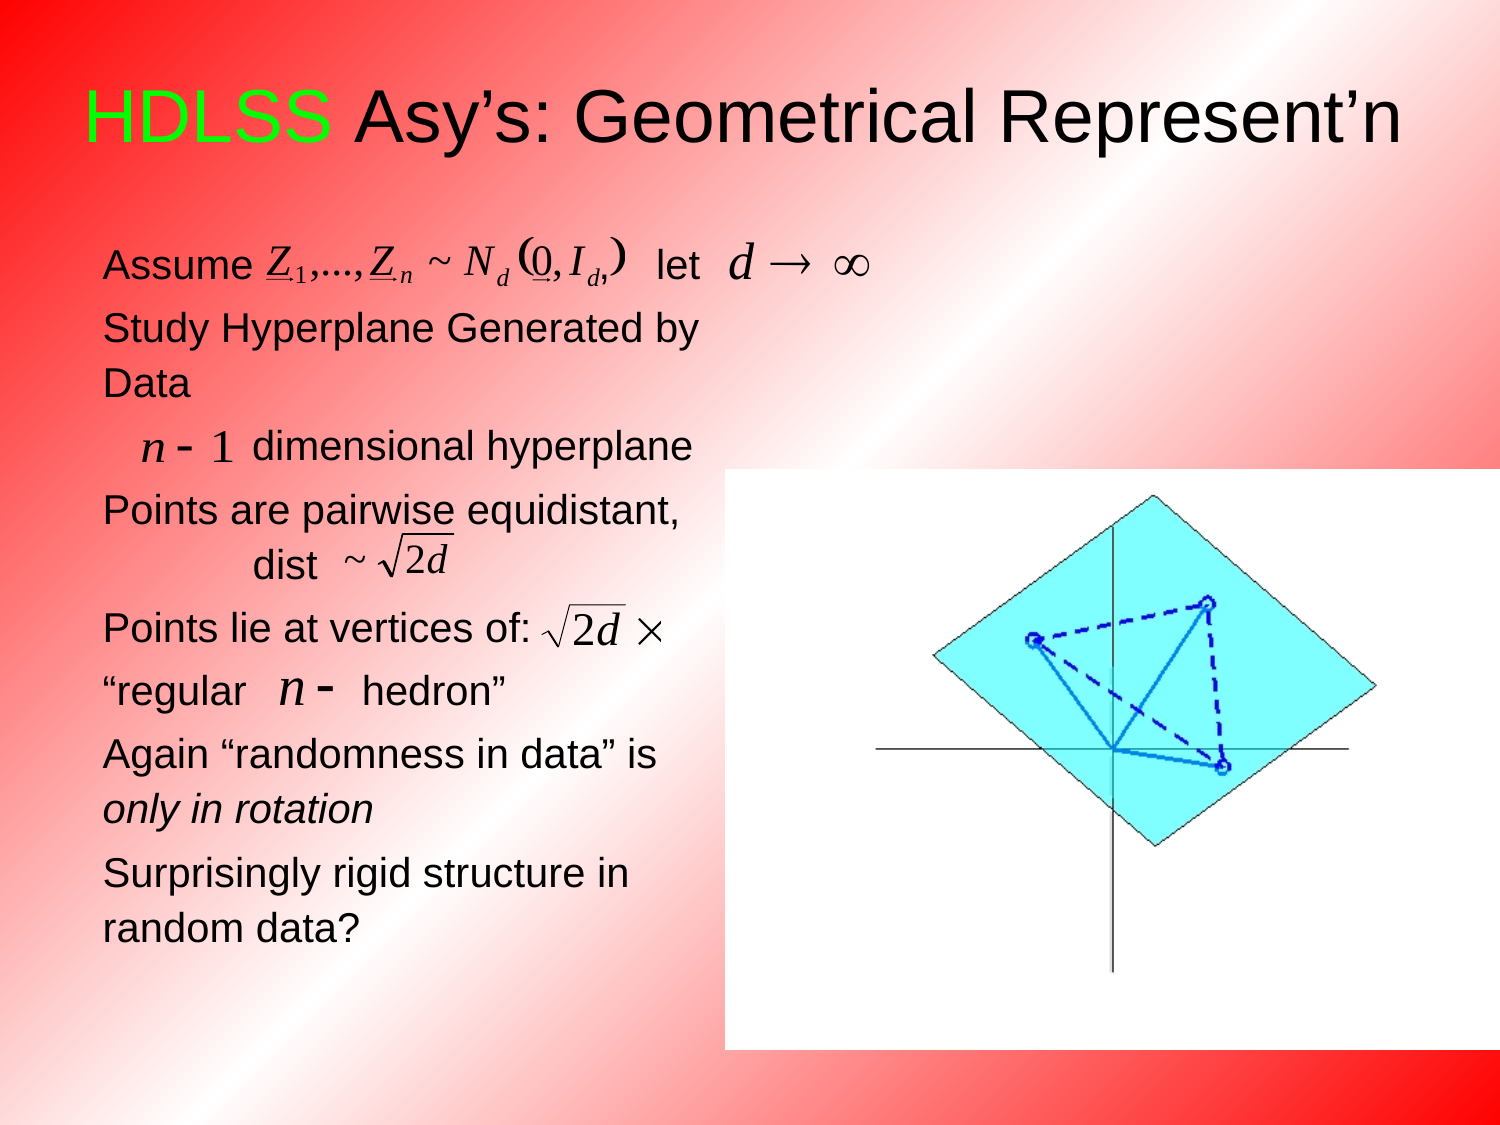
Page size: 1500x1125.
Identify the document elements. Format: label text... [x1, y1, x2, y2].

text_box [262, 237, 626, 293]
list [137, 424, 236, 469]
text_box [537, 599, 662, 654]
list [724, 237, 876, 286]
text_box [724, 468, 1500, 1051]
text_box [337, 524, 463, 588]
title HDLSS Asy’s: Geometrical Represent’n [37, 50, 1450, 175]
list Assume , let Study Hyperplane Generated by Data dimensional hyperplane Points are pairwise equidistant, dist Points lie at vertices of: “regular hedron” Again “randomness in data” is only in rotation Surprisingly rigid structure in random data? [87, 224, 725, 1063]
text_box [274, 674, 352, 713]
